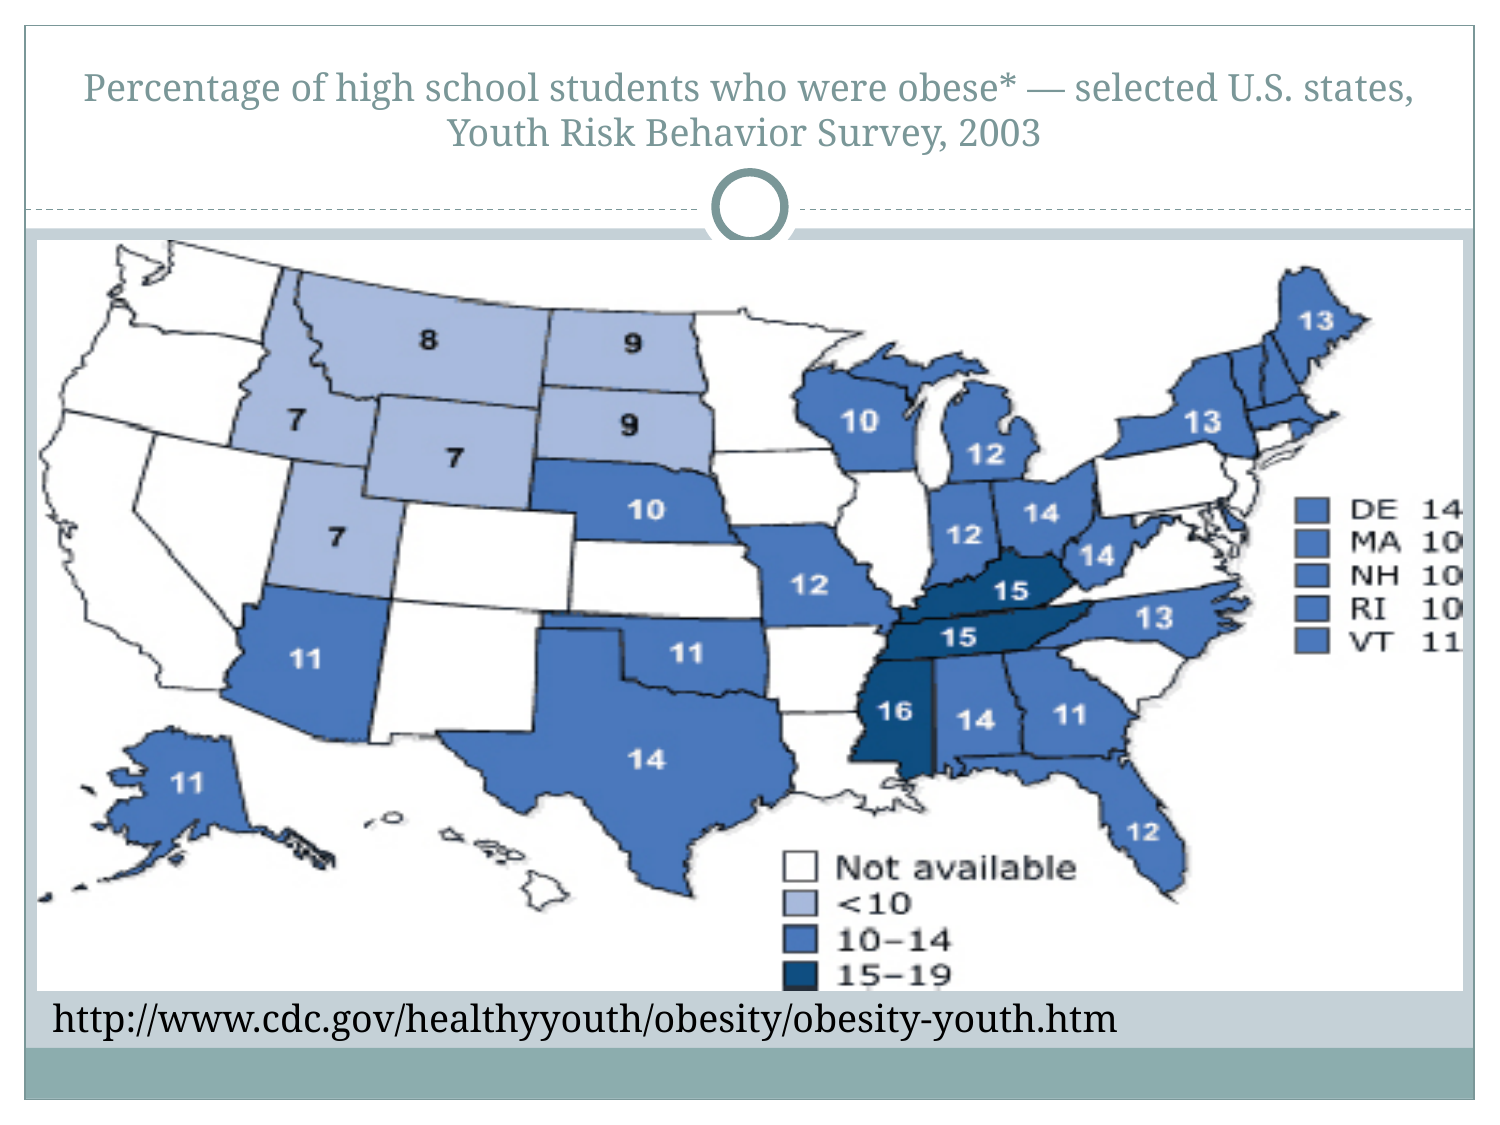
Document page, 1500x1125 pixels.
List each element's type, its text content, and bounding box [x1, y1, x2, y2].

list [37, 240, 1463, 991]
title Percentage of high school students who were obese* — selected U.S. states, Youth Risk Behavior Survey, 2003 [49, 37, 1450, 162]
text_box http://www.cdc.gov/healthyyouth/obesity/obesity-youth.htm [37, 998, 1463, 1048]
